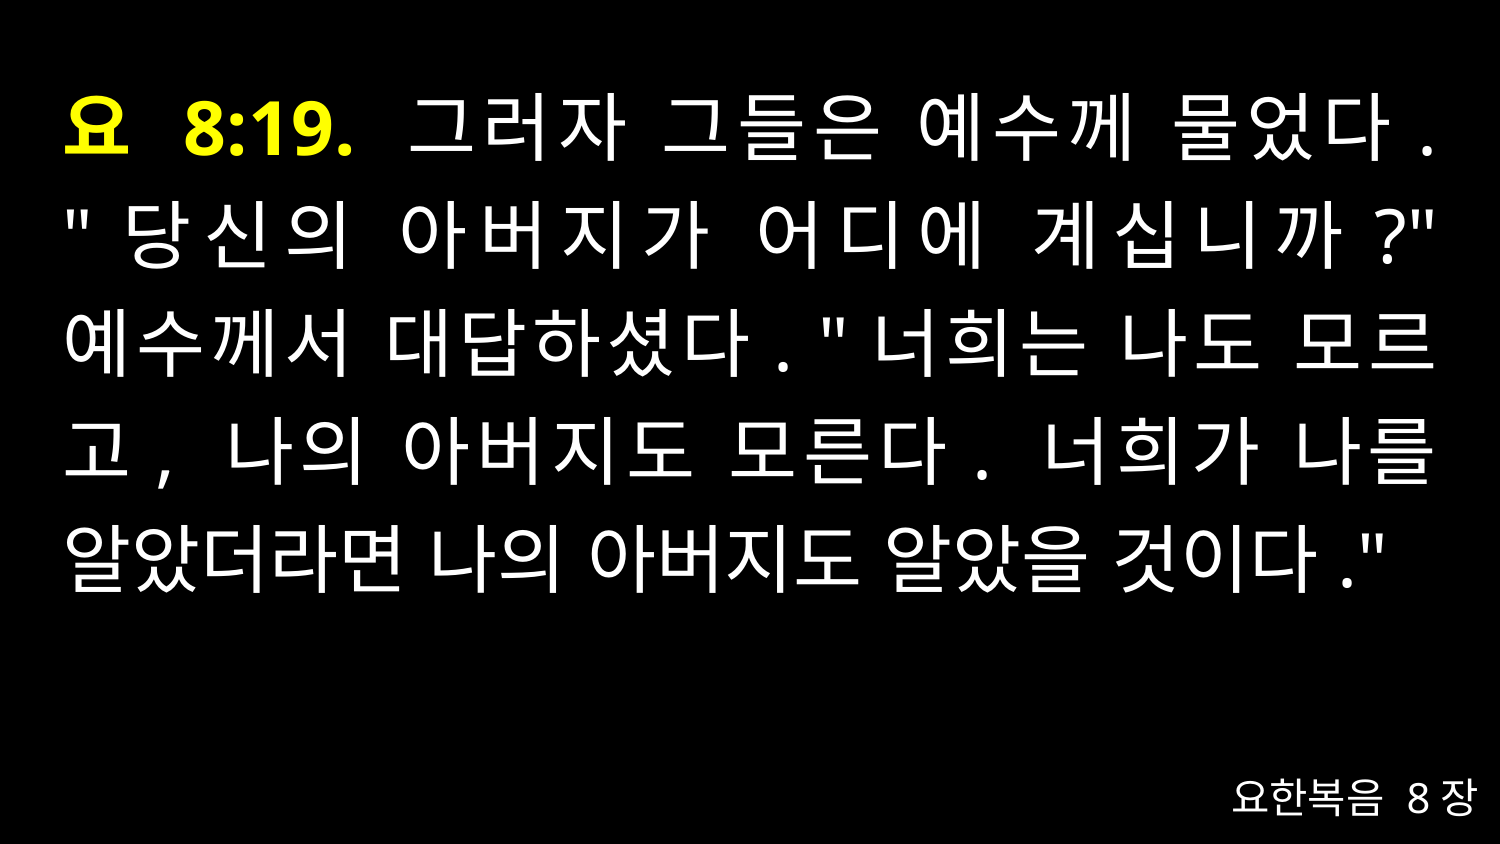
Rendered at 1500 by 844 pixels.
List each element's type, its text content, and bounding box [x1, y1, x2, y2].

title 요 8:19. 그러자 그들은 예수께 물었다. "당신의 아버지가 어디에 계십니까?" 예수께서 대답하셨다. "너희는 나도 모르고, 나의 아버지도 모른다. 너희가 나를 알았더라면 나의 아버지도 알았을 것이다." [0, 0, 1500, 844]
subtitle 요한복음 8장 [916, 770, 1500, 844]
